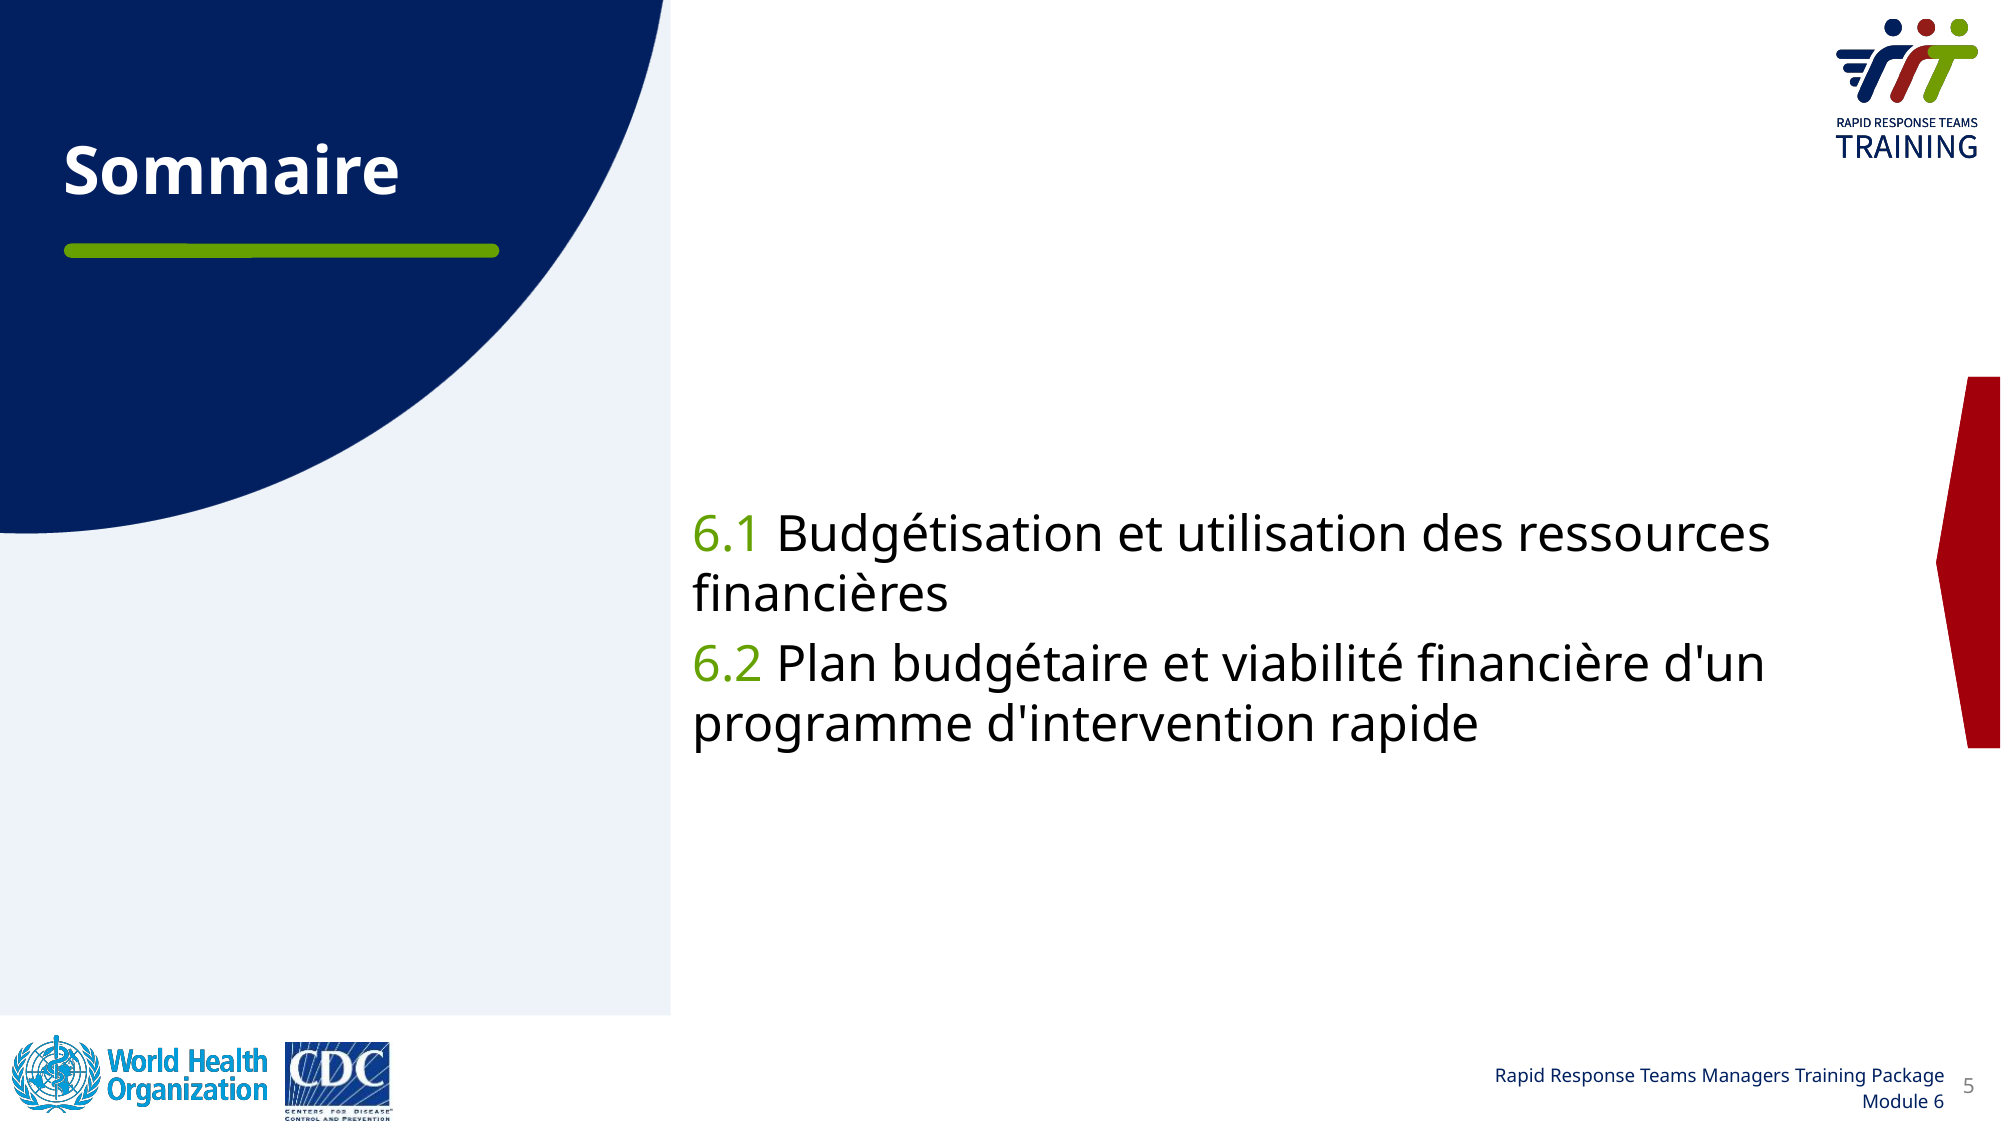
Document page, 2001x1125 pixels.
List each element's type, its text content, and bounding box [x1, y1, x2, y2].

picture [40, 1062, 47, 1070]
picture [36, 1088, 78, 1105]
picture [30, 1083, 37, 1091]
slide_number 5 [1948, 1065, 1995, 1118]
picture [50, 1108, 62, 1113]
picture [0, 0, 670, 538]
text_box Sommaire [55, 120, 528, 216]
picture [59, 1035, 267, 1113]
picture [12, 1083, 48, 1113]
text_box 6.1 Budgétisation et utilisation des ressources financières 6.2 Plan budgétaire et viabilité financière d'un programme d'intervention rapide [685, 423, 1912, 760]
picture [46, 1056, 54, 1062]
text_box [1936, 376, 2000, 749]
picture [34, 1054, 43, 1078]
picture [12, 1035, 54, 1068]
picture [24, 1054, 36, 1087]
picture [285, 1042, 393, 1121]
picture [1835, 19, 1978, 167]
picture [22, 1062, 26, 1077]
picture [71, 1053, 90, 1091]
